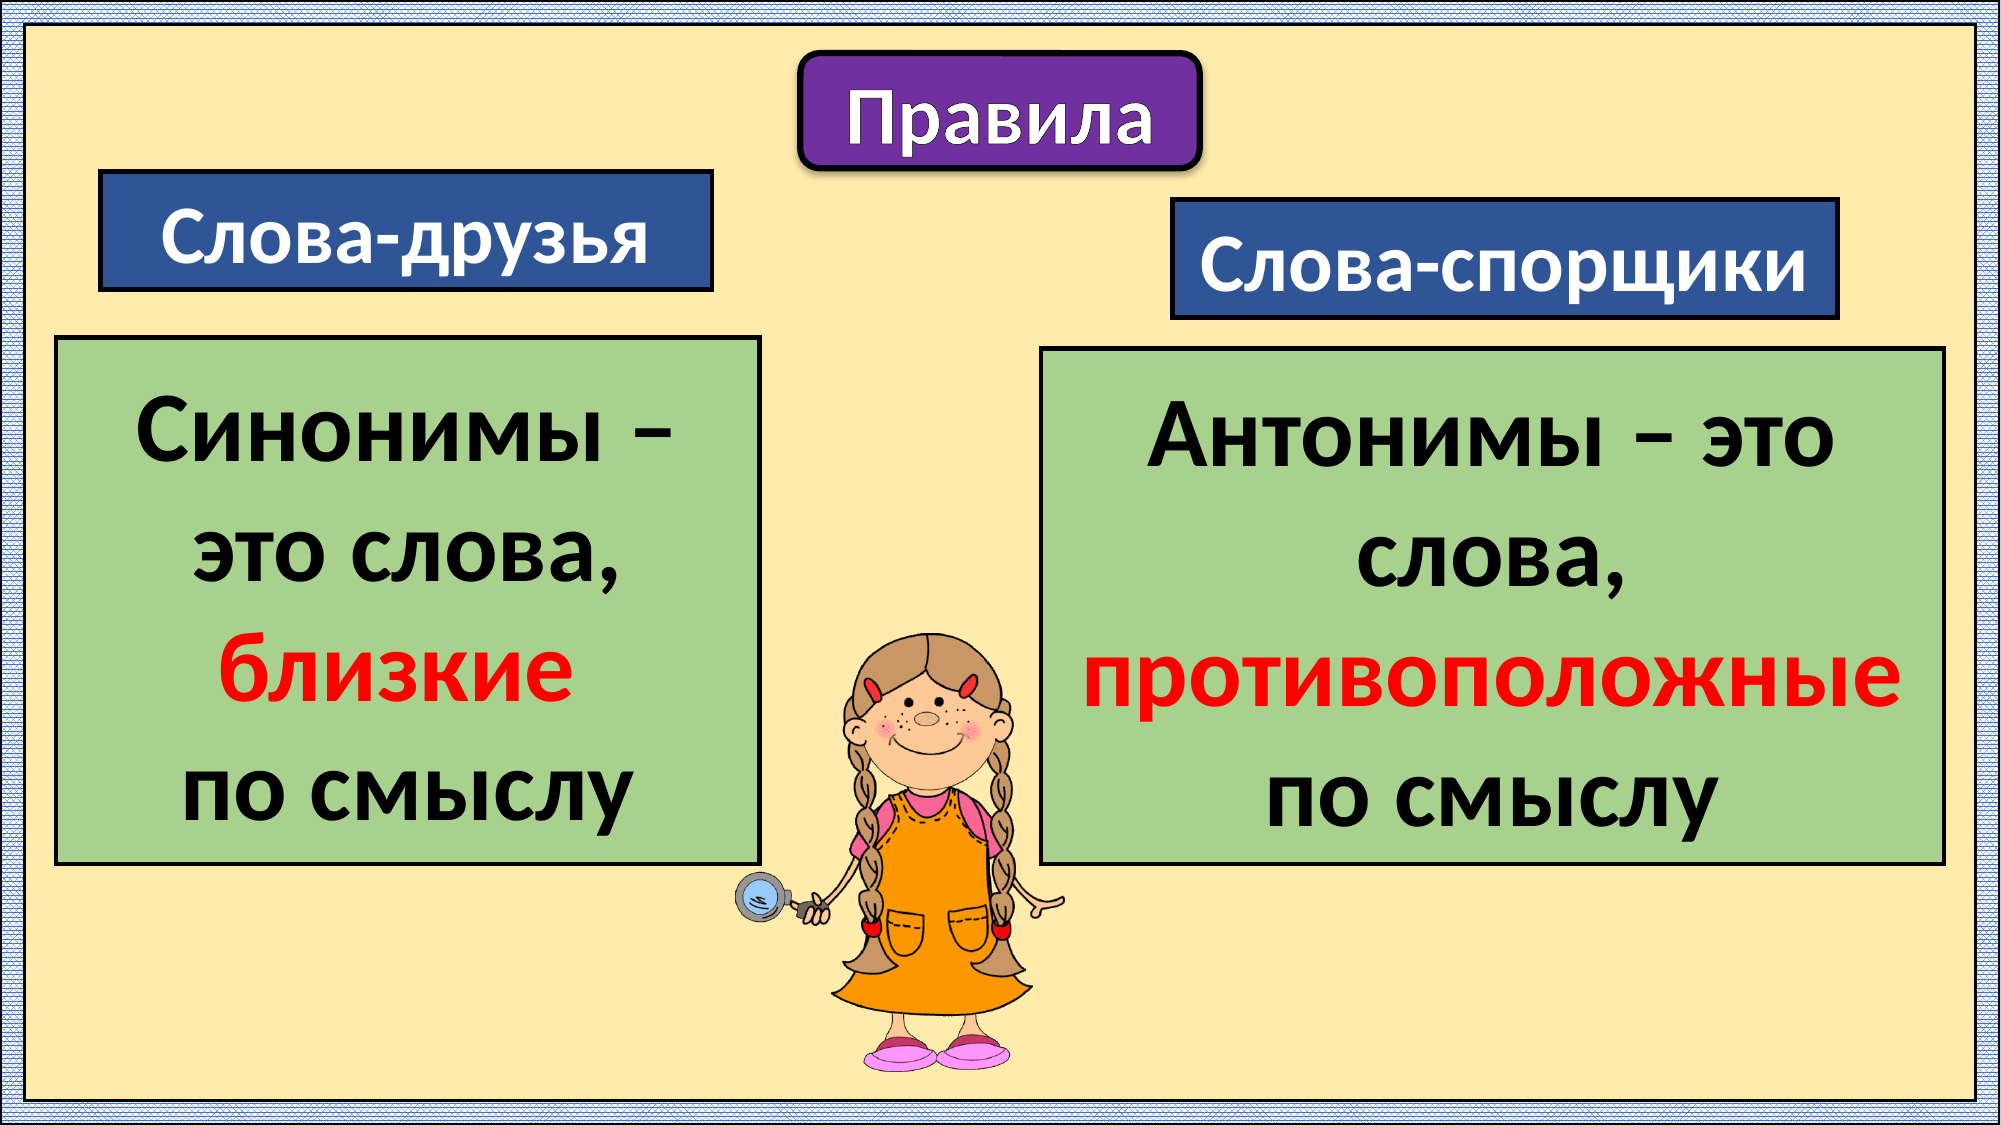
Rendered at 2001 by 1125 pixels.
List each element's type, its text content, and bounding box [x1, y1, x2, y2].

picture [735, 633, 1065, 1072]
text_box Антонимы – это слова, противоположные по смыслу [1040, 347, 1945, 865]
text_box Правила [799, 52, 1201, 170]
text_box Синонимы – это слова, близкие по смыслу [55, 337, 760, 865]
text_box Слова-спорщики [1172, 198, 1838, 318]
text_box Слова-друзья [99, 170, 713, 291]
